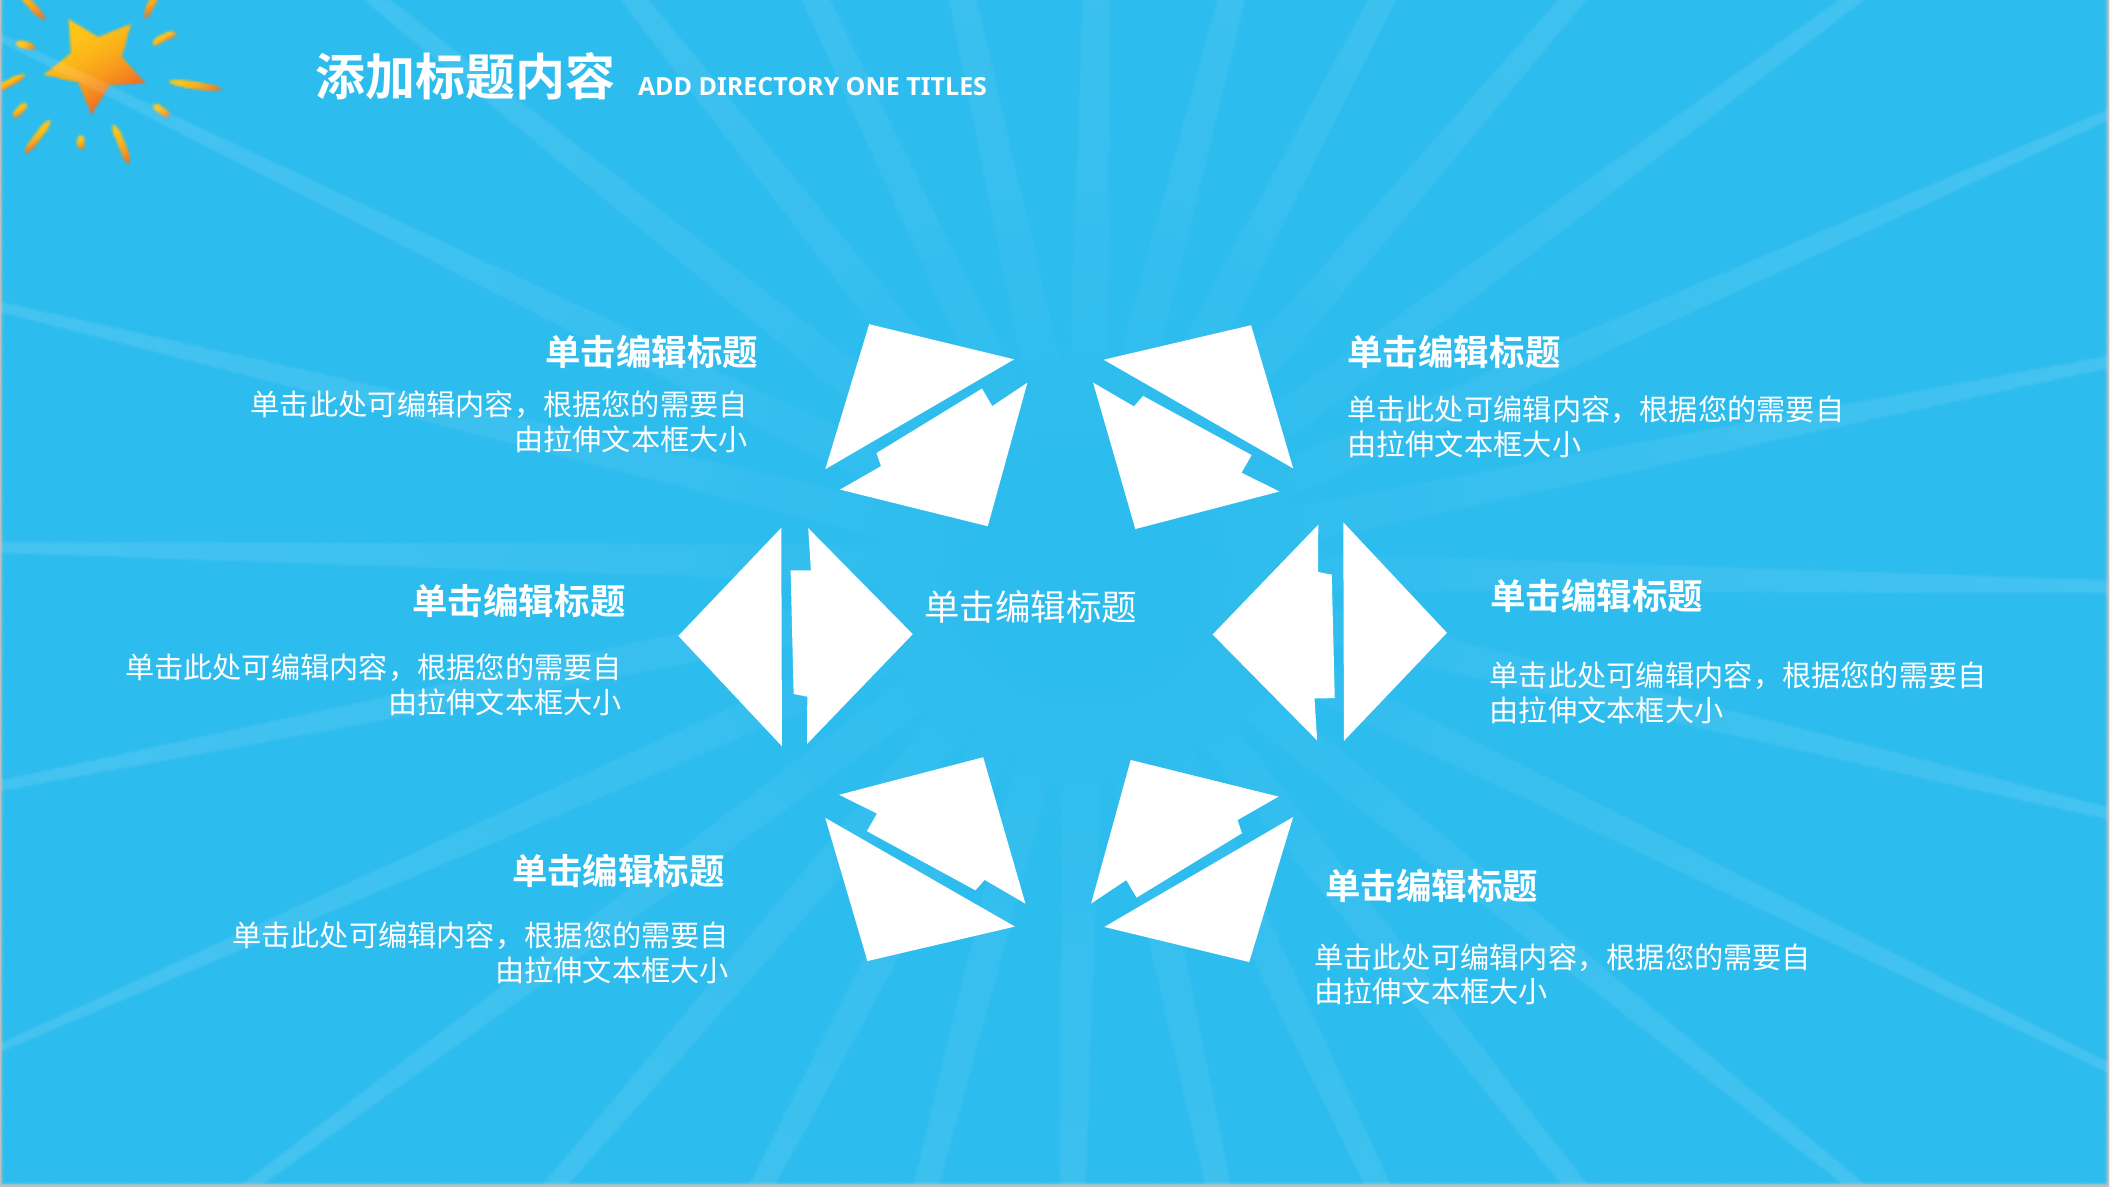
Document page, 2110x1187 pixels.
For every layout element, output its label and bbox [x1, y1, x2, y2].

picture [0, 0, 2110, 1187]
text_box [100, 319, 2012, 1021]
